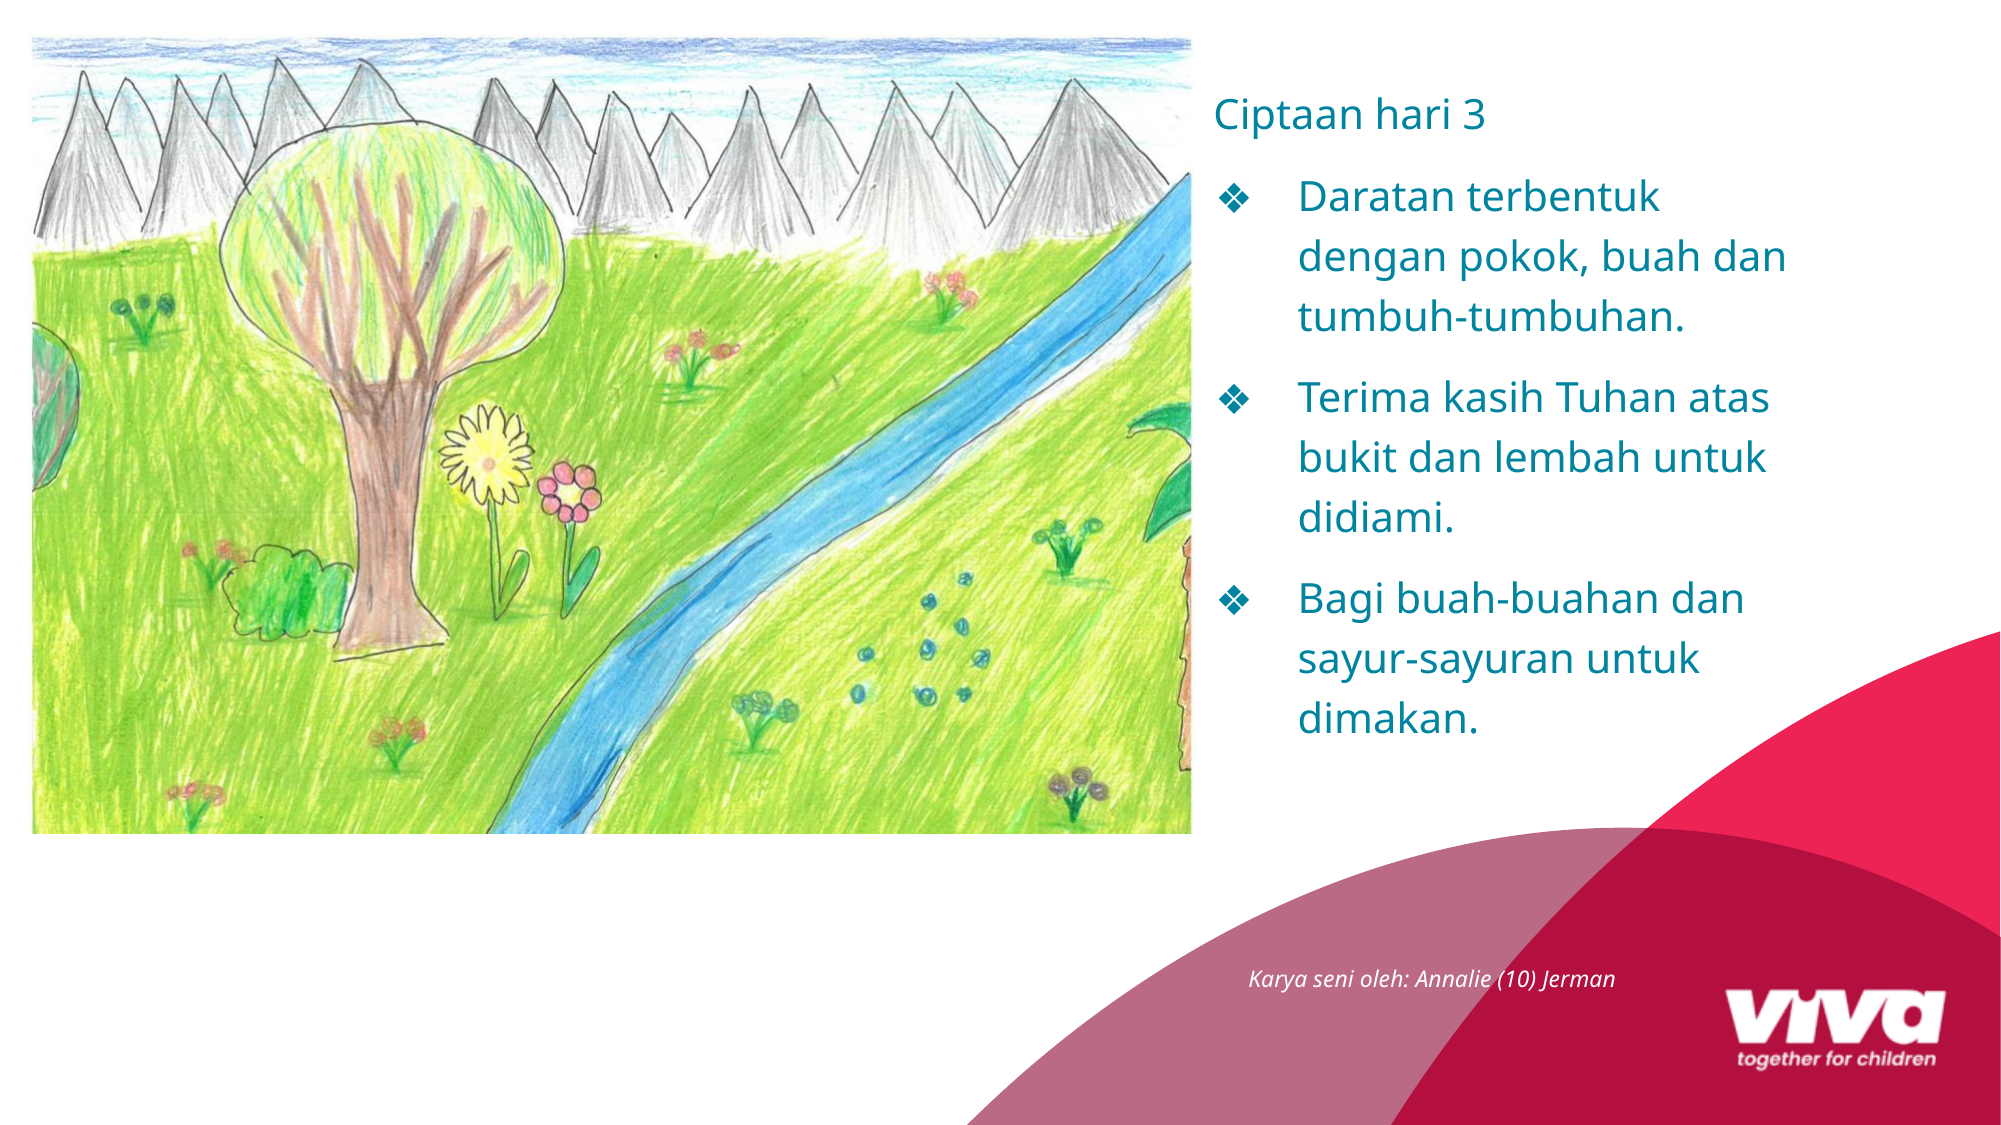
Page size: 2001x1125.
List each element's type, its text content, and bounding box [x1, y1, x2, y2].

text_box Karya seni oleh: Annalie (10) Jerman [1233, 957, 1641, 1000]
picture [1672, 936, 2000, 1125]
picture [28, 33, 1194, 834]
list Ciptaan hari 3 Daratan terbentuk dengan pokok, buah dan tumbuh-tumbuhan. Terima kasih Tuhan atas bukit dan lembah untuk didiami. Bagi buah-buahan dan sayur-sayuran untuk dimakan. [1199, 86, 1827, 667]
